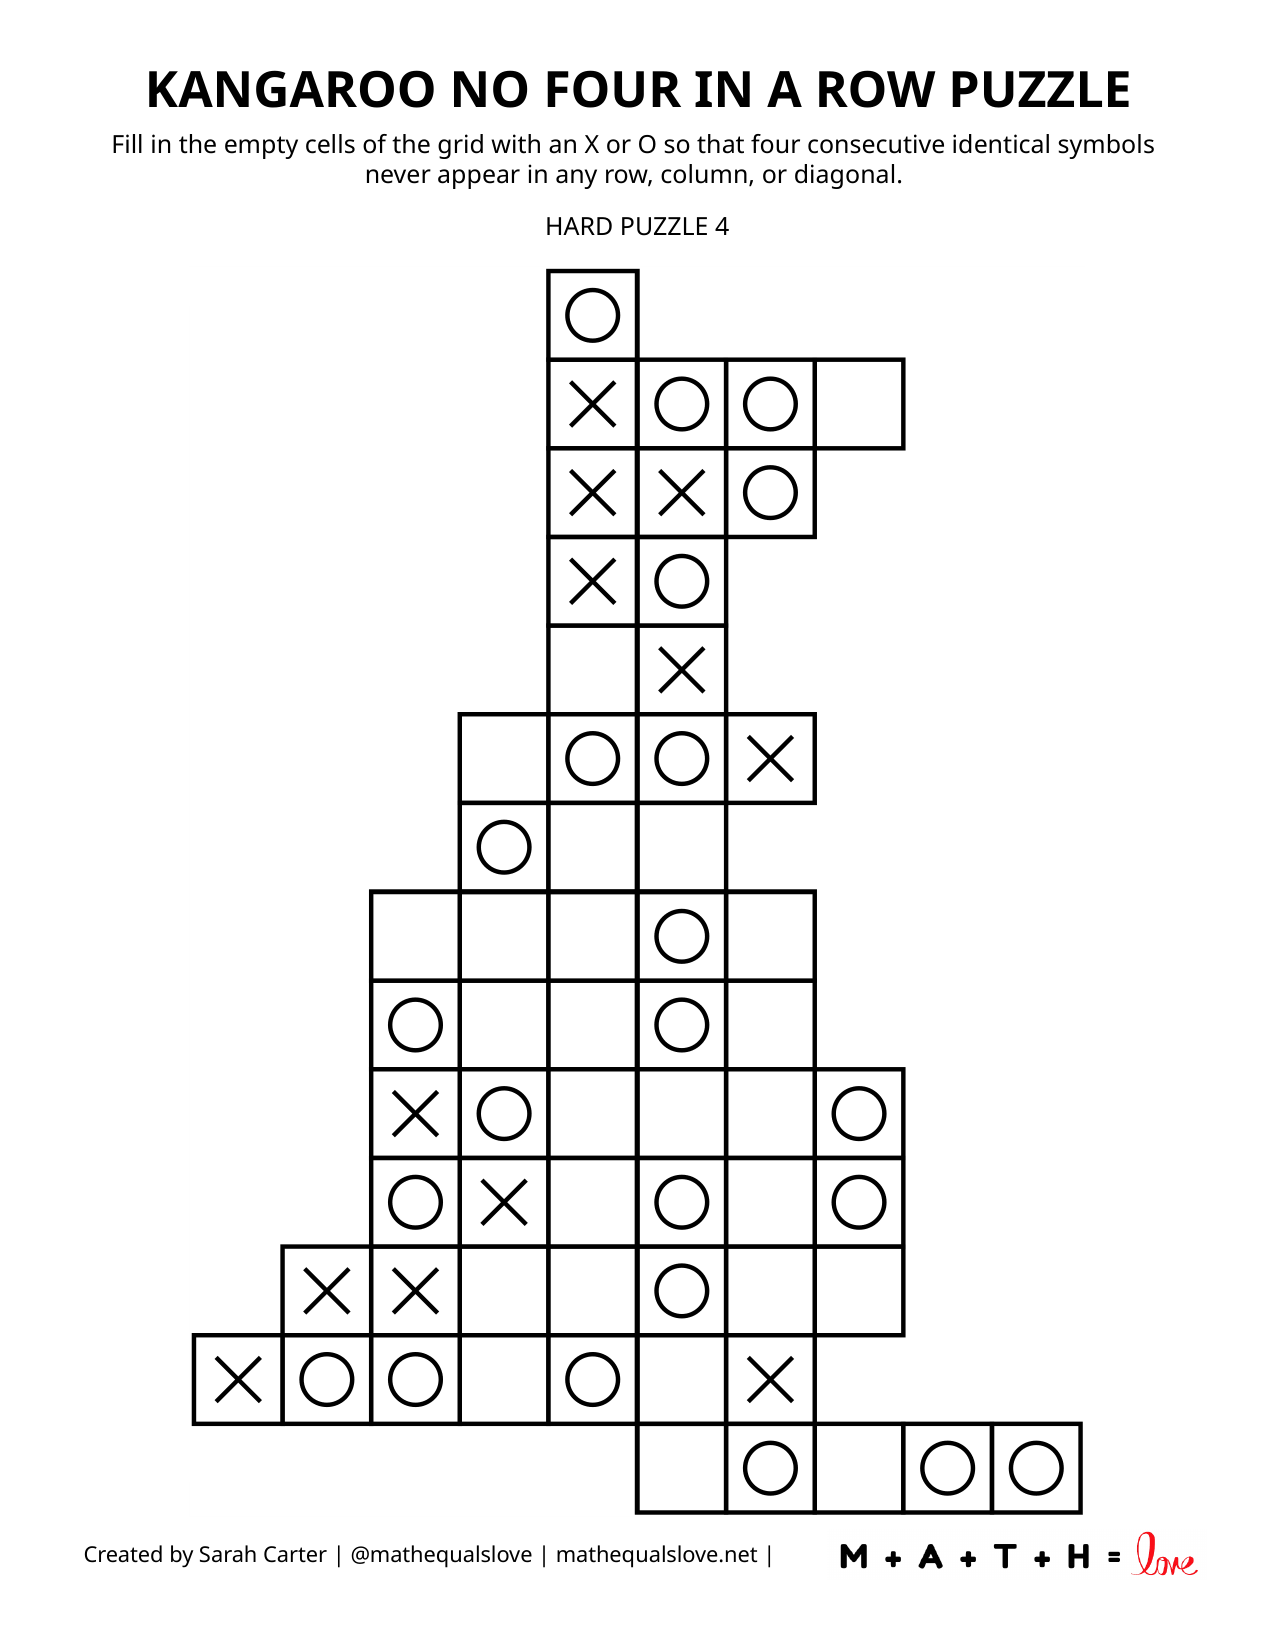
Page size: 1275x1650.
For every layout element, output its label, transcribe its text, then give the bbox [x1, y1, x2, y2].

text_box KANGAROO NO FOUR IN A ROW PUZZLE [66, 49, 1211, 120]
text_box Created by Sarah Carter | @mathequalslove | mathequalslove.net | [68, 1533, 826, 1575]
text_box HARD PUZZLE 4 [189, 210, 1086, 262]
text_box Fill in the empty cells of the grid with an X or O so that four consecutive identical symbols never appear in any row, column, or diagonal. [0, 120, 1275, 196]
picture [826, 1528, 1207, 1580]
picture [188, 266, 1086, 1518]
